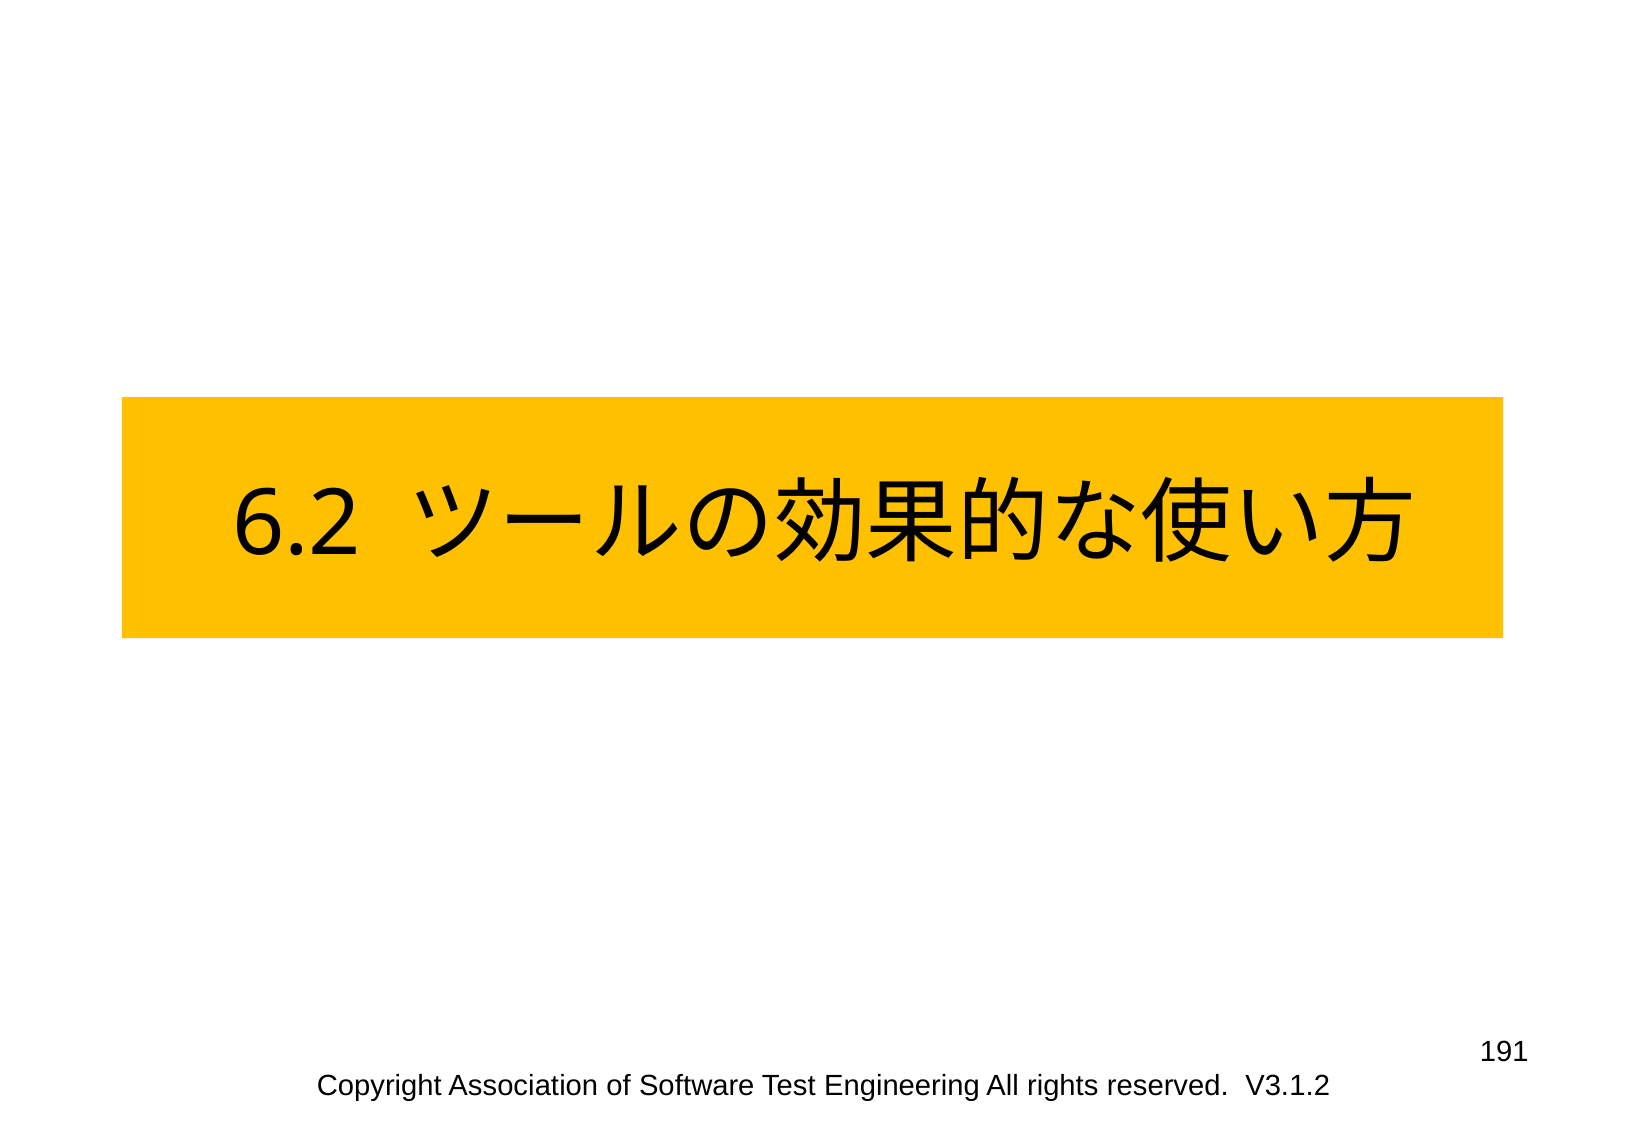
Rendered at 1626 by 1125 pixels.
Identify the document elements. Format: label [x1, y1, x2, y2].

footer [233, 1058, 1164, 1103]
text_box [121, 397, 1504, 639]
slide_number [1164, 1024, 1544, 1103]
